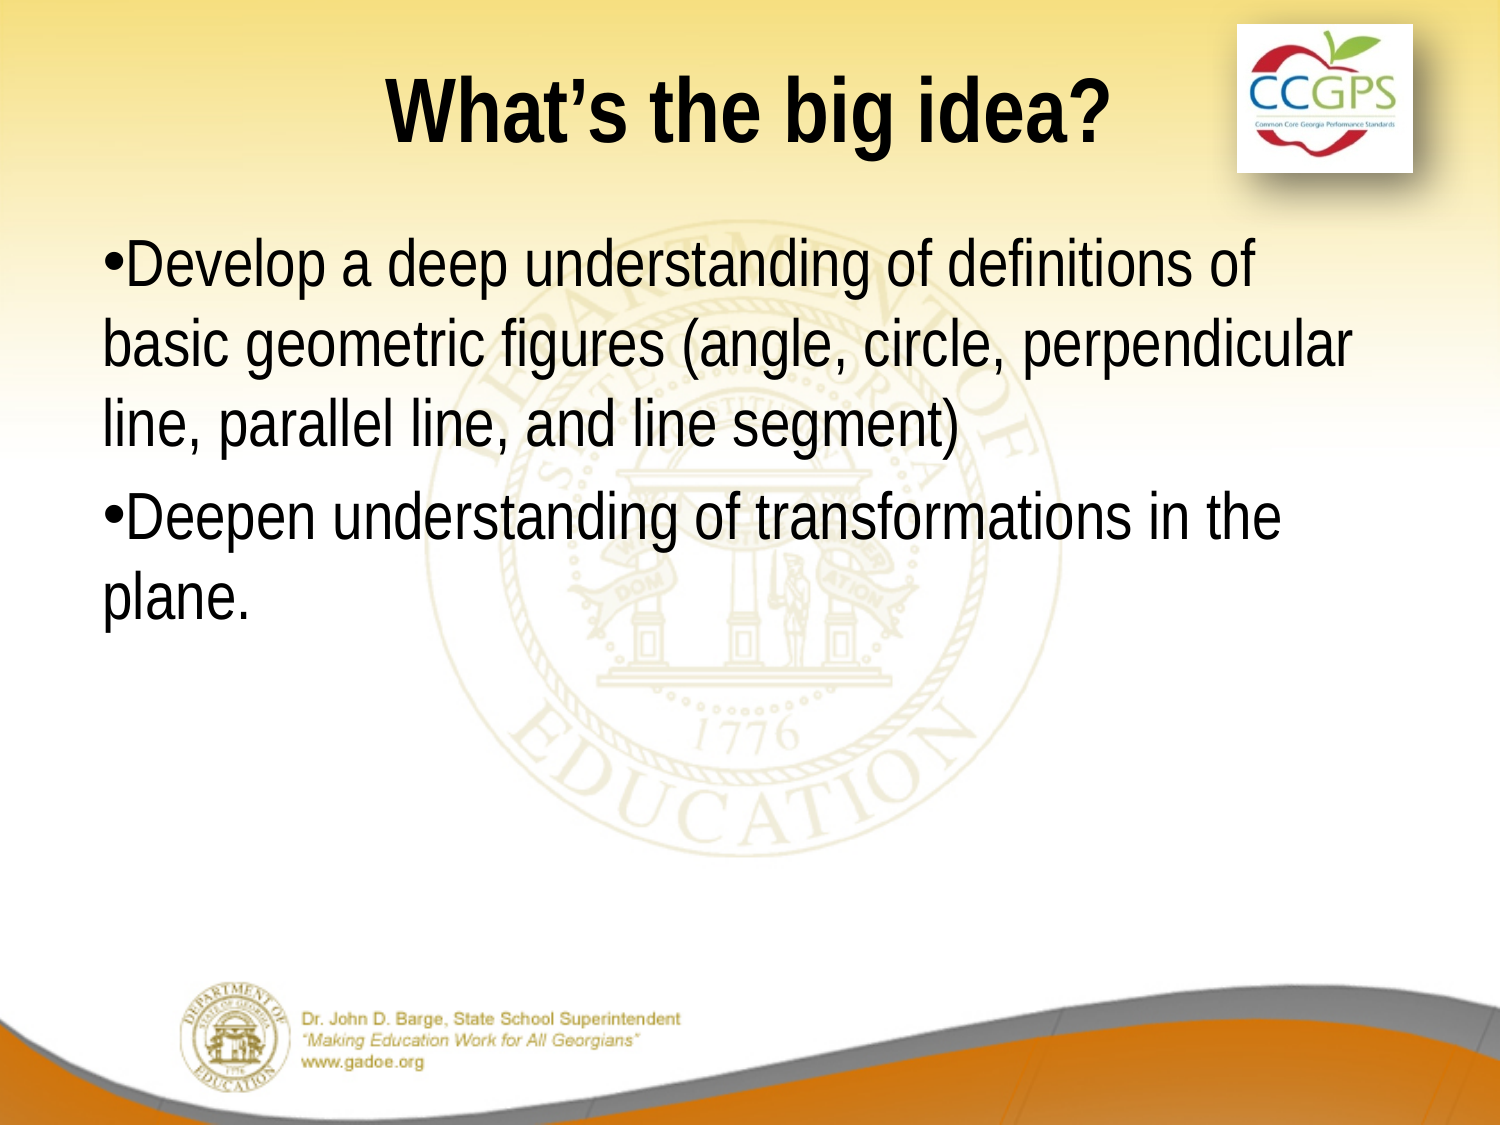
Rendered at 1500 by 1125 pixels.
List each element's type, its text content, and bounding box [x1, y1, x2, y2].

subtitle Develop a deep understanding of definitions of basic geometric figures (angle, circle, perpendicular line, parallel line, and line segment) Deepen understanding of transformations in the plane. [87, 212, 1401, 1063]
picture [0, 0, 1500, 1125]
title What’s the big idea? [112, 37, 1226, 176]
